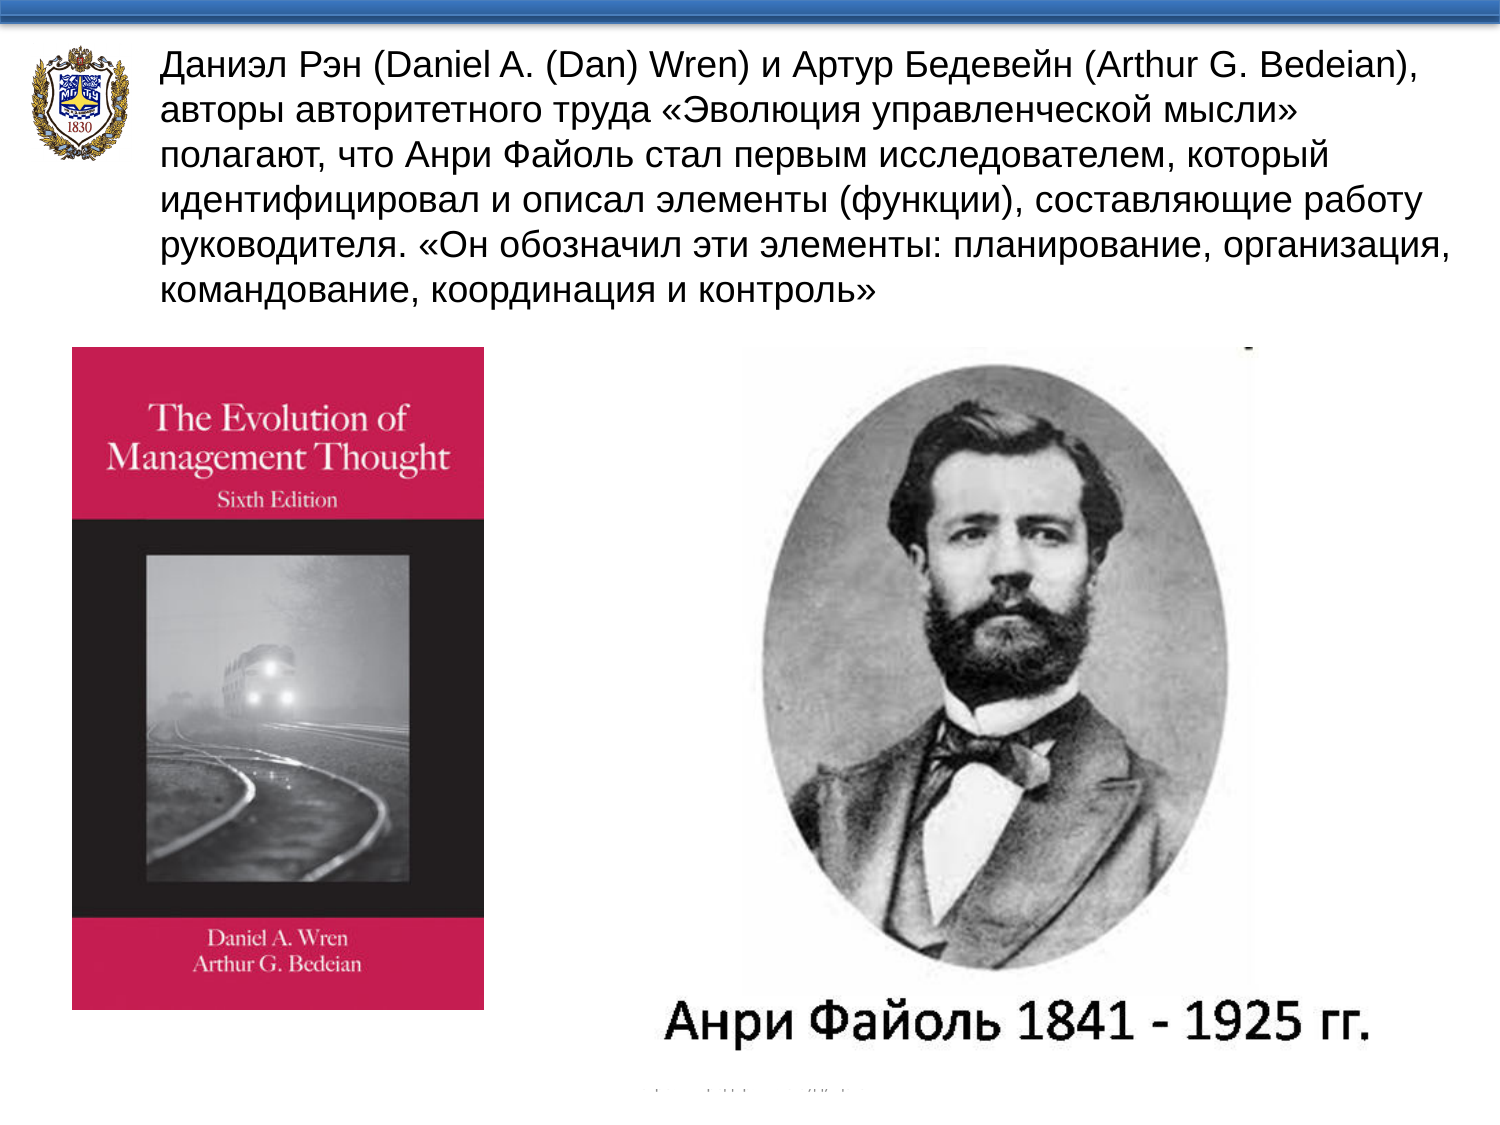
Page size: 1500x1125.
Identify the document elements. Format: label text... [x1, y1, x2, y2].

text_box Даниэл Рэн (Daniel A. (Dan) Wren) и Артур Бедевейн (Arthur G. Bedeian), авторы авторитетного труда «Эволюция управленческой мысли» полагают, что Анри Файоль стал первым исследователем, который идентифицировал и описал элементы (функции), составляющие работу руководителя. «Он обозначил эти элементы: планирование, организация, командование, координация и контроль» [144, 32, 1472, 318]
picture [511, 347, 1500, 1089]
picture [31, 43, 132, 162]
picture [71, 347, 484, 1011]
